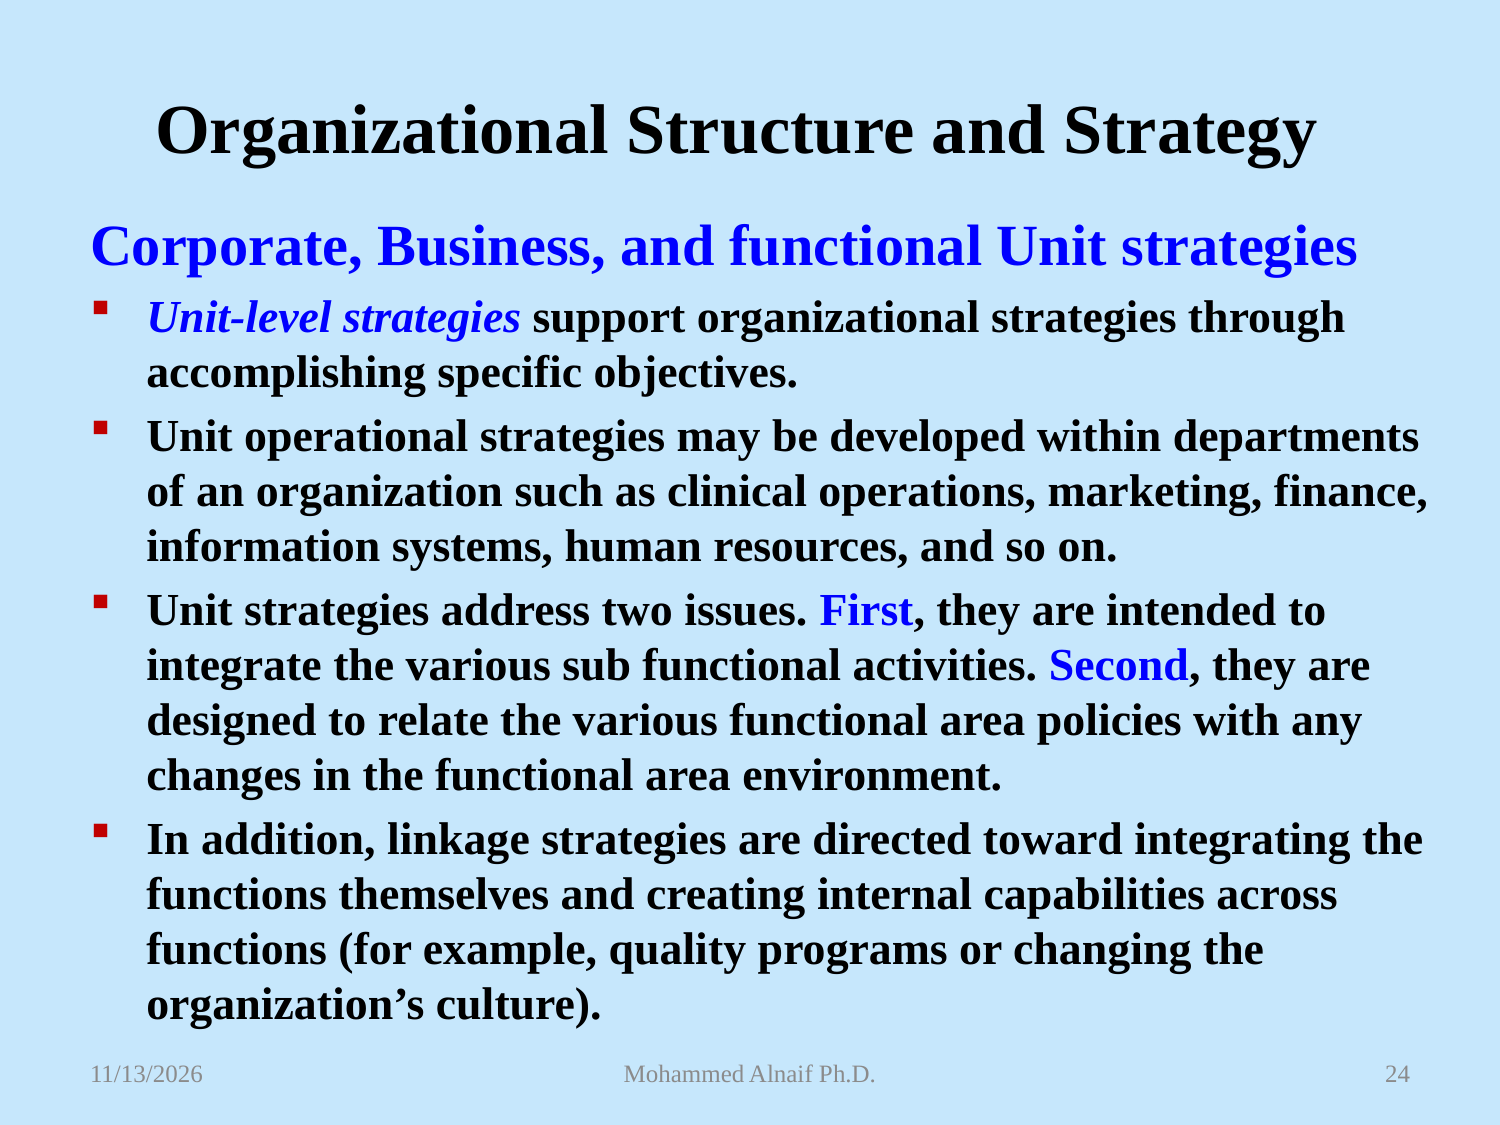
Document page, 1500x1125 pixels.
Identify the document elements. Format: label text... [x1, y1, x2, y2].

slide_number 24 [1074, 1042, 1425, 1103]
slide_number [75, 1042, 425, 1103]
title Organizational Structure and Strategy [99, 75, 1375, 175]
footer Mohammed Alnaif Ph.D. [512, 1042, 988, 1103]
subtitle Corporate, Business, and functional Unit strategies Unit-level strategies support organizational strategies through accomplishing specific objectives. Unit operational strategies may be developed within departments of an organization such as clinical operations, marketing, finance, information systems, human resources, and so on. Unit strategies address two issues. First, they are intended to integrate the various sub functional activities. Second, they are designed to relate the various functional area policies with any changes in the functional area environment. In addition, linkage strategies are directed toward integrating the functions themselves and creating internal capabilities across functions (for example, quality programs or changing the organization’s culture). [75, 200, 1463, 1038]
